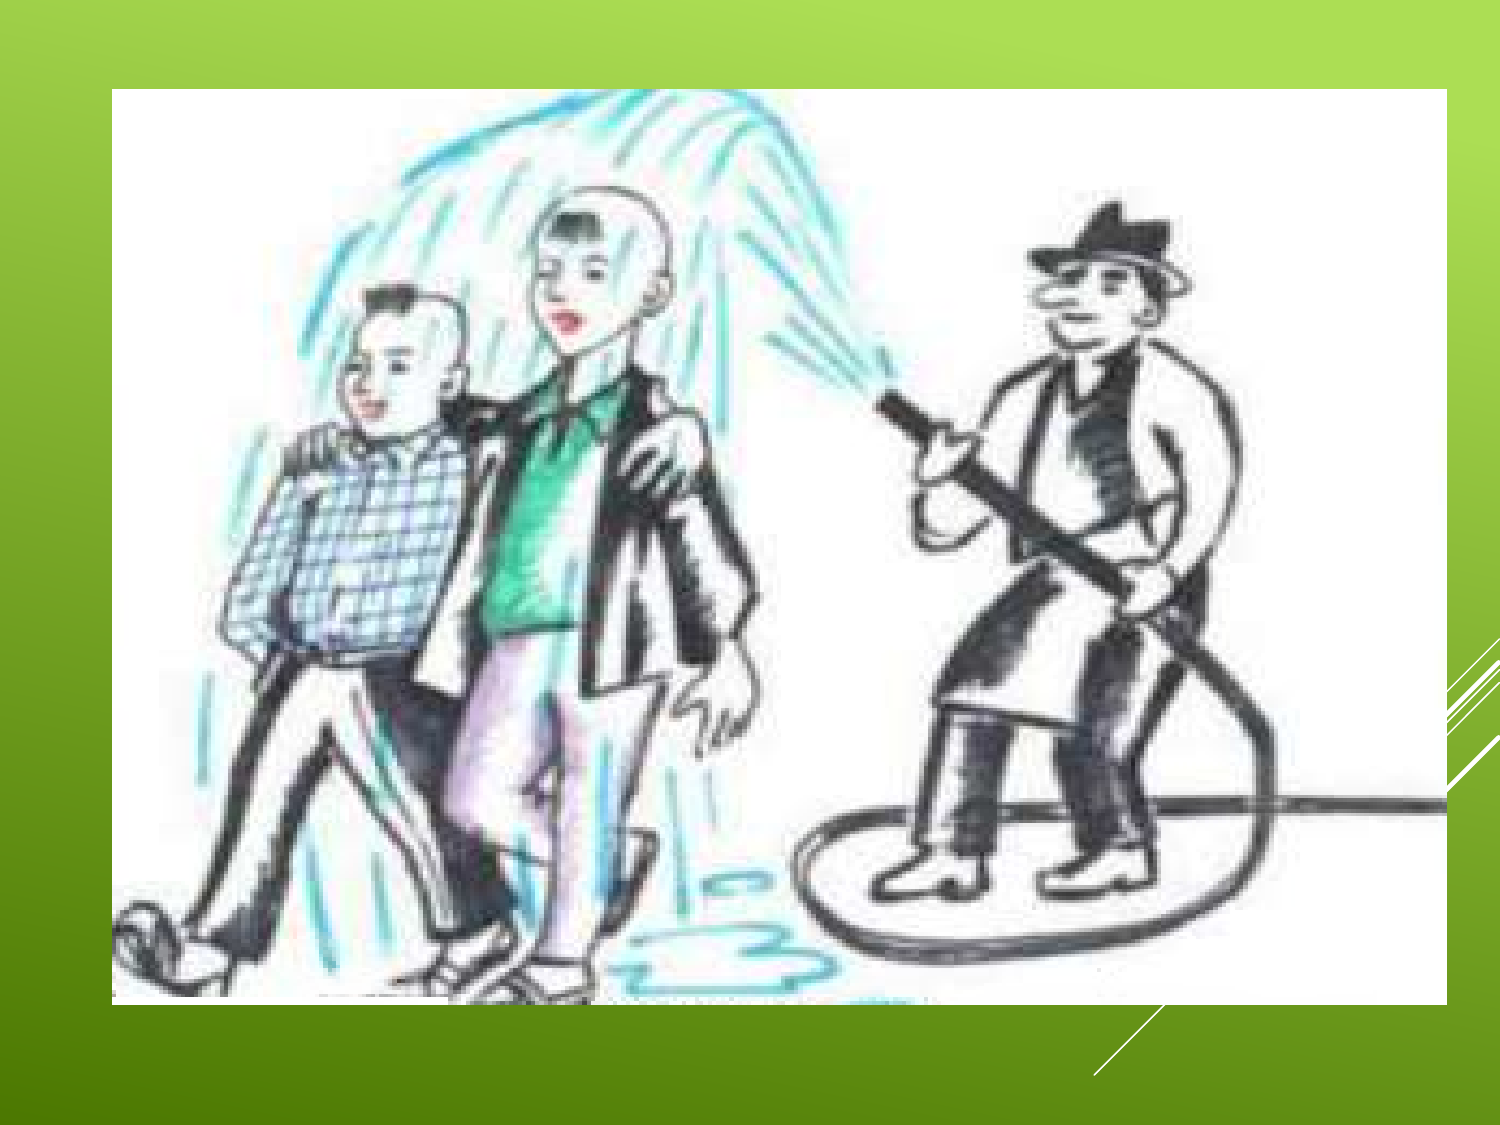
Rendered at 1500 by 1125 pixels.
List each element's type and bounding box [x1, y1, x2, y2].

picture [111, 89, 1448, 1006]
